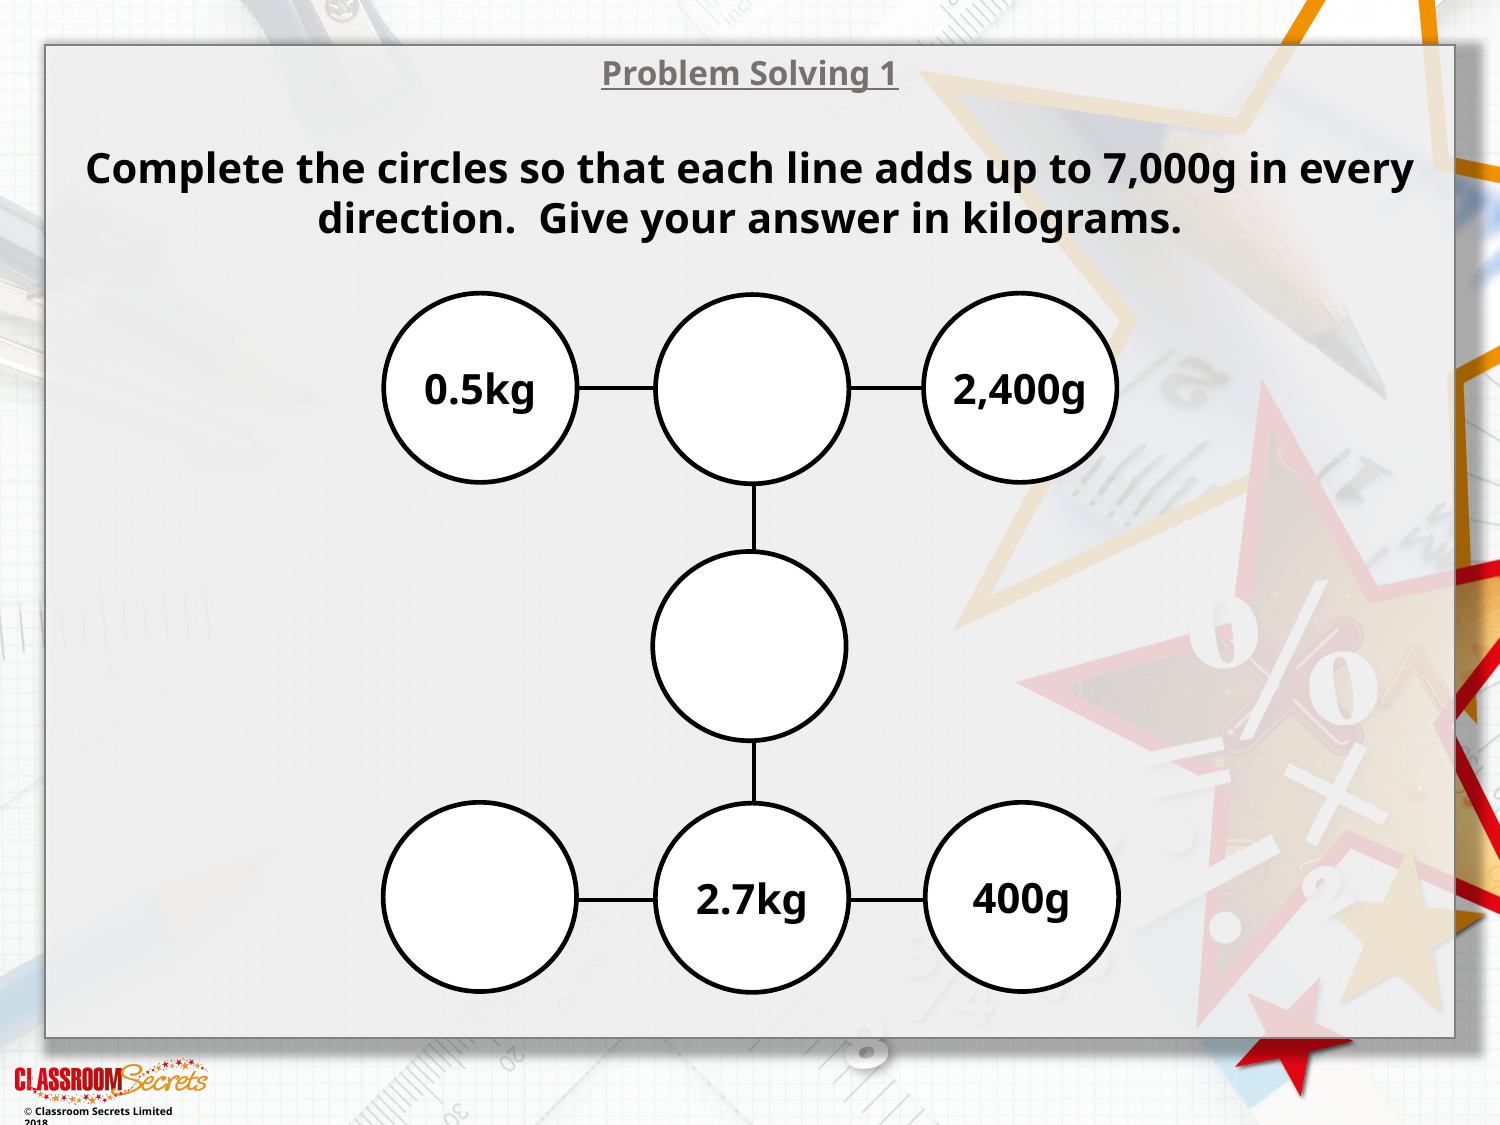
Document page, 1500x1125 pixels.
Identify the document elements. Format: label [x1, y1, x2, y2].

picture [0, 0, 1500, 1125]
text_box [9, 1058, 213, 1125]
